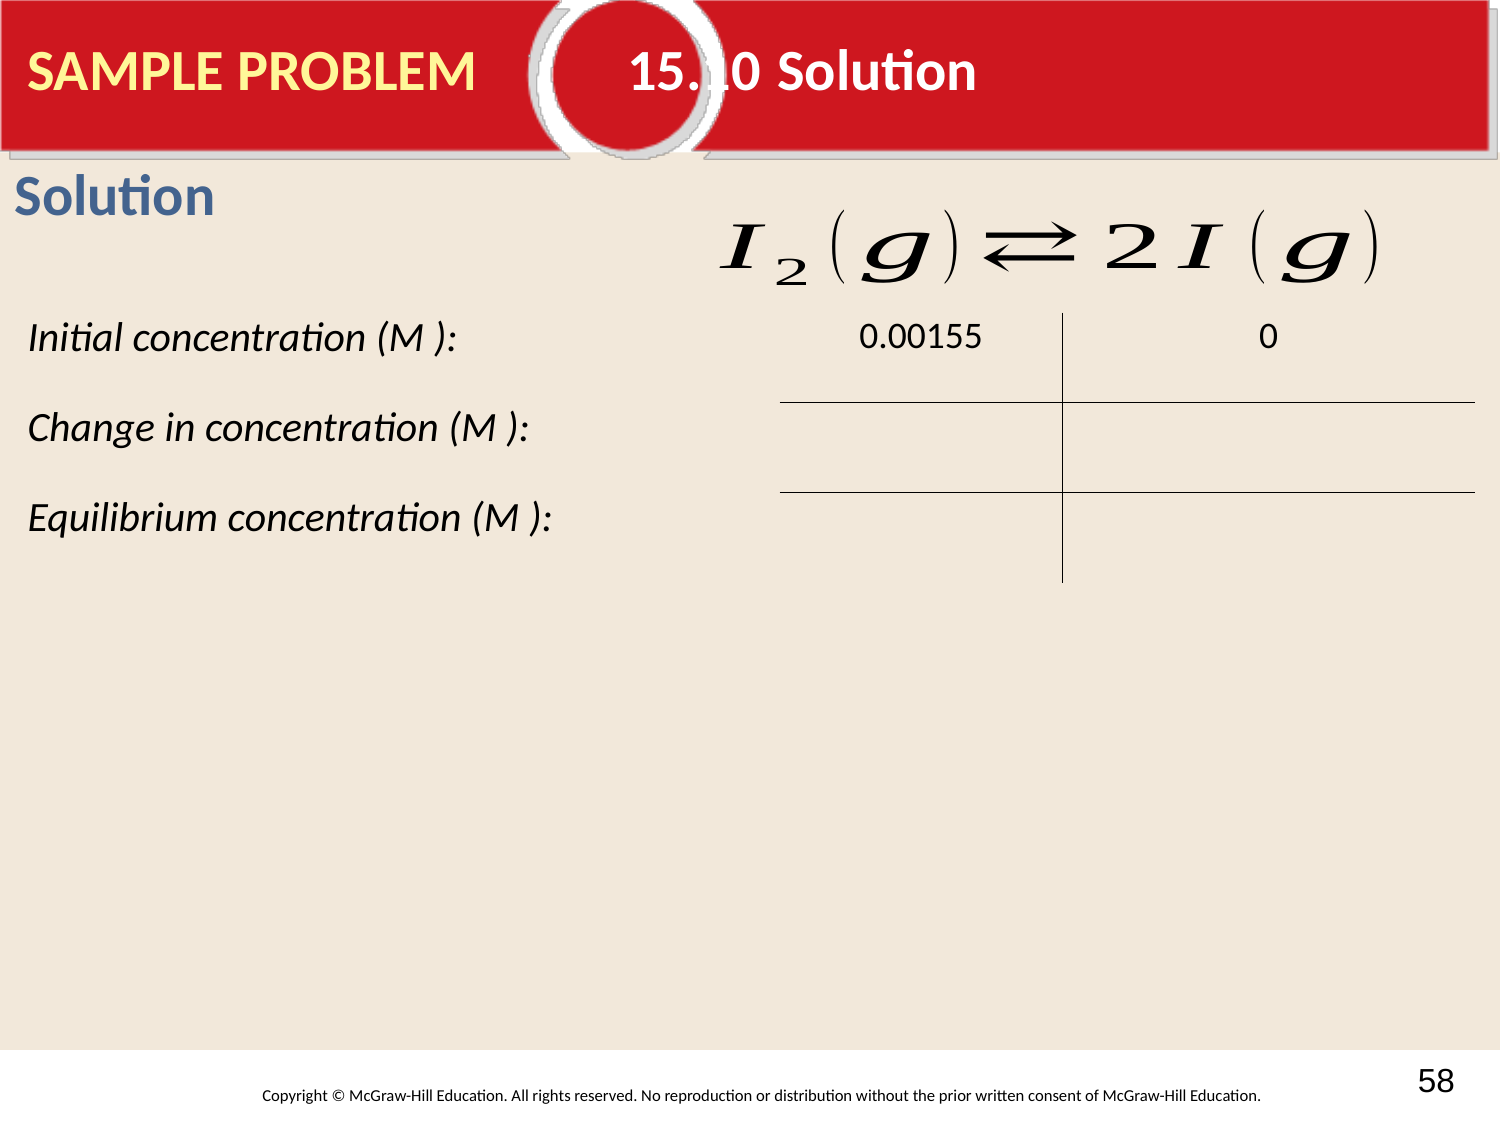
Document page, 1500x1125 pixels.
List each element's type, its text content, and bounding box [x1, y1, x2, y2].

list Solution [0, 149, 1465, 338]
picture [0, 0, 1500, 162]
title SAMPLE PROBLEM 15.10 Solution [12, 24, 1475, 113]
